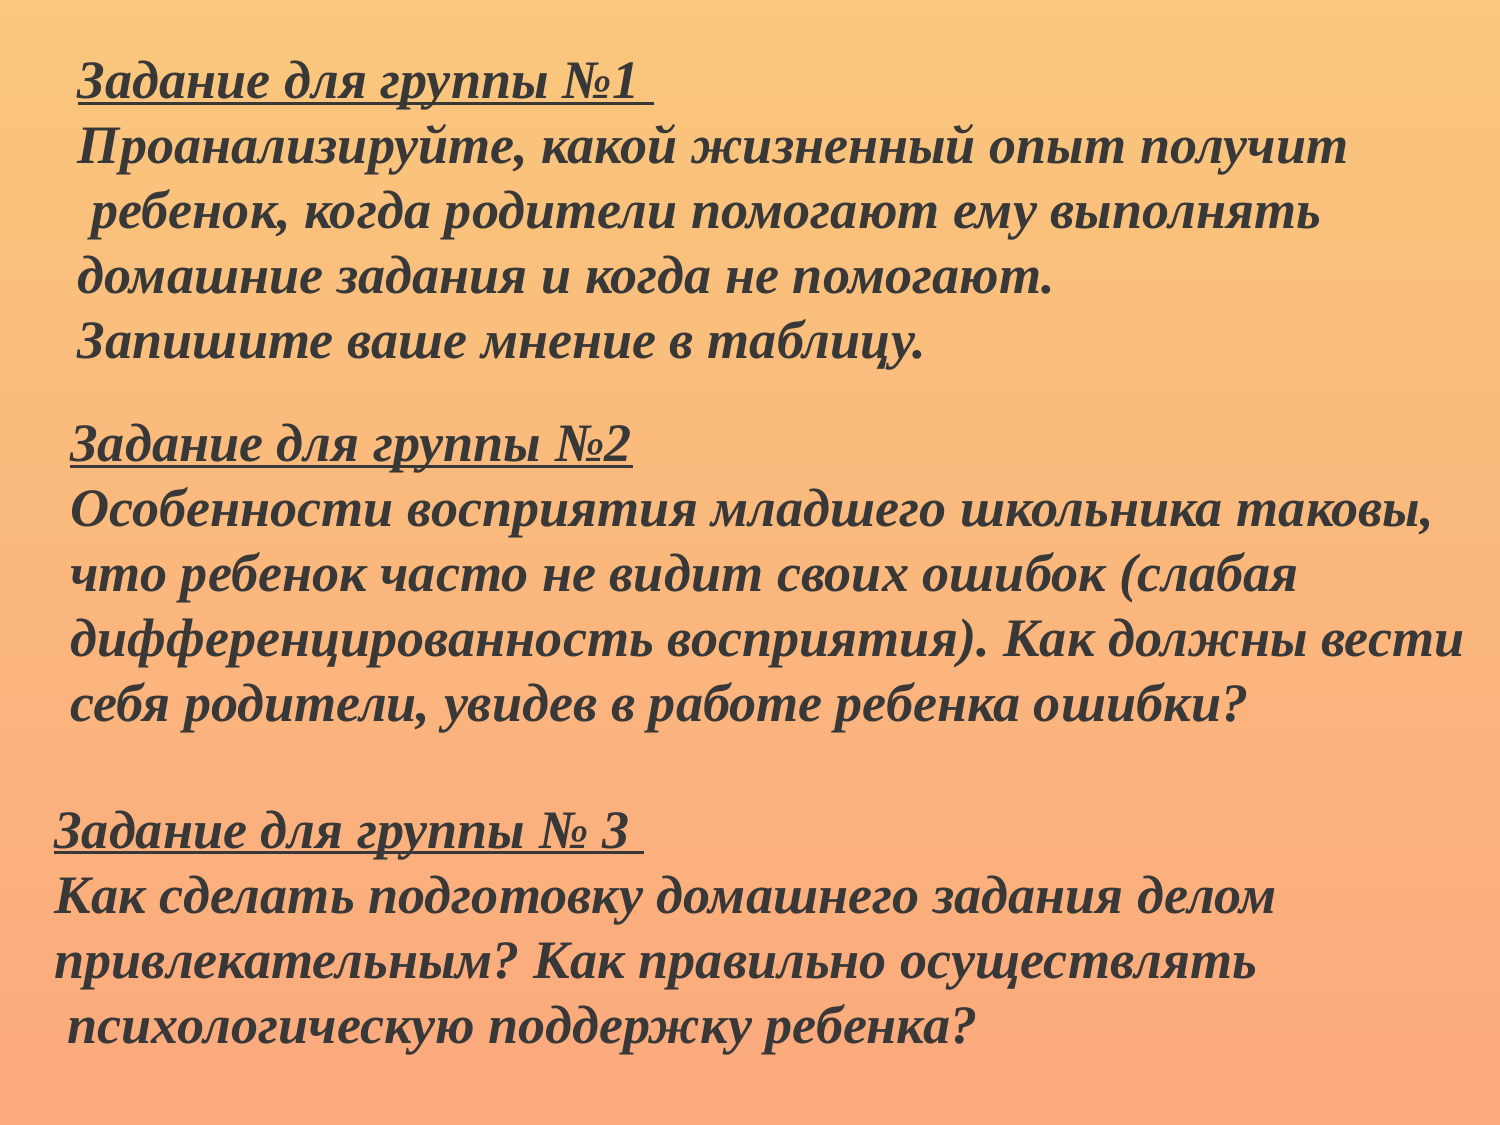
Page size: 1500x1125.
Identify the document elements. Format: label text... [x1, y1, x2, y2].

text_box Задание для группы №1 Проанализируйте, какой жизненный опыт получит ребенок, когда родители помогают ему выполнять домашние задания и когда не помогают. Запишите ваше мнение в таблицу. [62, 36, 1366, 377]
text_box Задание для группы № 3 Как сделать подготовку домашнего задания делом привлекательным? Как правильно осуществлять психологическую поддержку ребенка? [39, 786, 1307, 1062]
text_box Задание для группы №2 Особенности восприятия младшего школьника таковы, что ребенок часто не видит своих ошибок (слабая дифференцированность восприятия). Как должны вести себя родители, увидев в работе ребенка ошибки? [55, 400, 1495, 740]
